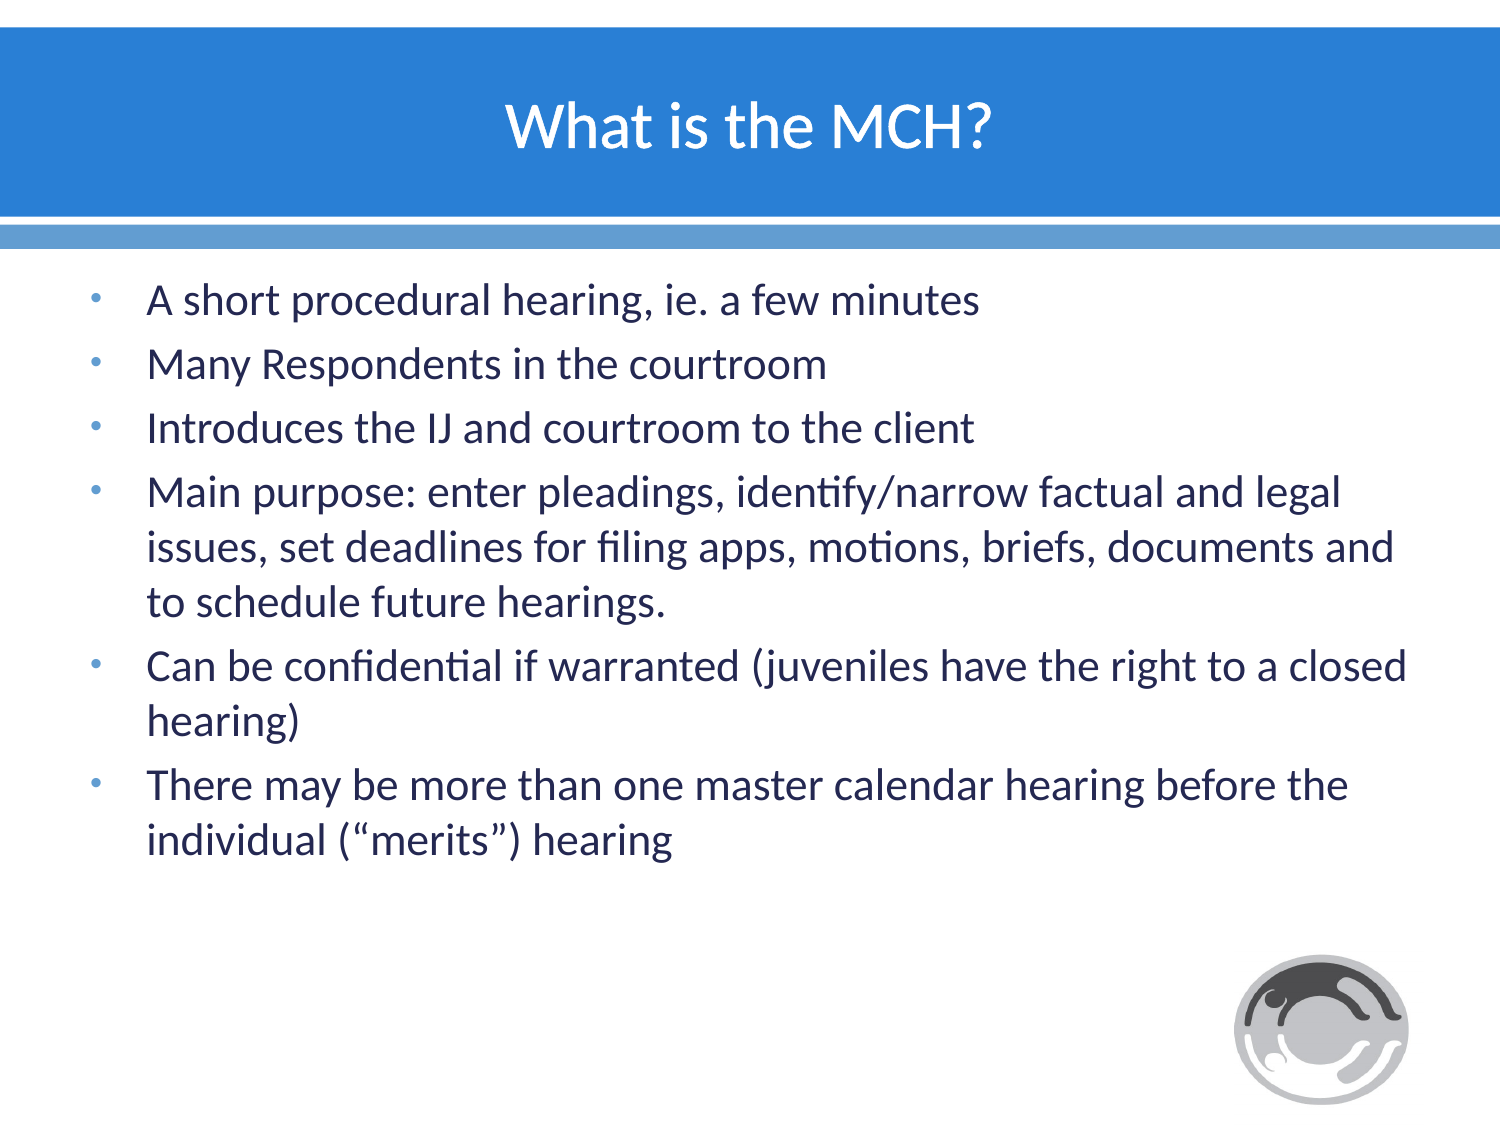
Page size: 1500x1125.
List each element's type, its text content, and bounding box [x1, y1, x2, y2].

picture [1234, 1005, 1424, 1125]
title What is the MCH? [75, 29, 1425, 213]
list A short procedural hearing, ie. a few minutes Many Respondents in the courtroom Introduces the IJ and courtroom to the client Main purpose: enter pleadings, identify/narrow factual and legal issues, set deadlines for filing apps, motions, briefs, documents and to schedule future hearings. Can be confidential if warranted (juveniles have the right to a closed hearing) There may be more than one master calendar hearing before the individual (“merits”) hearing [75, 262, 1425, 1005]
